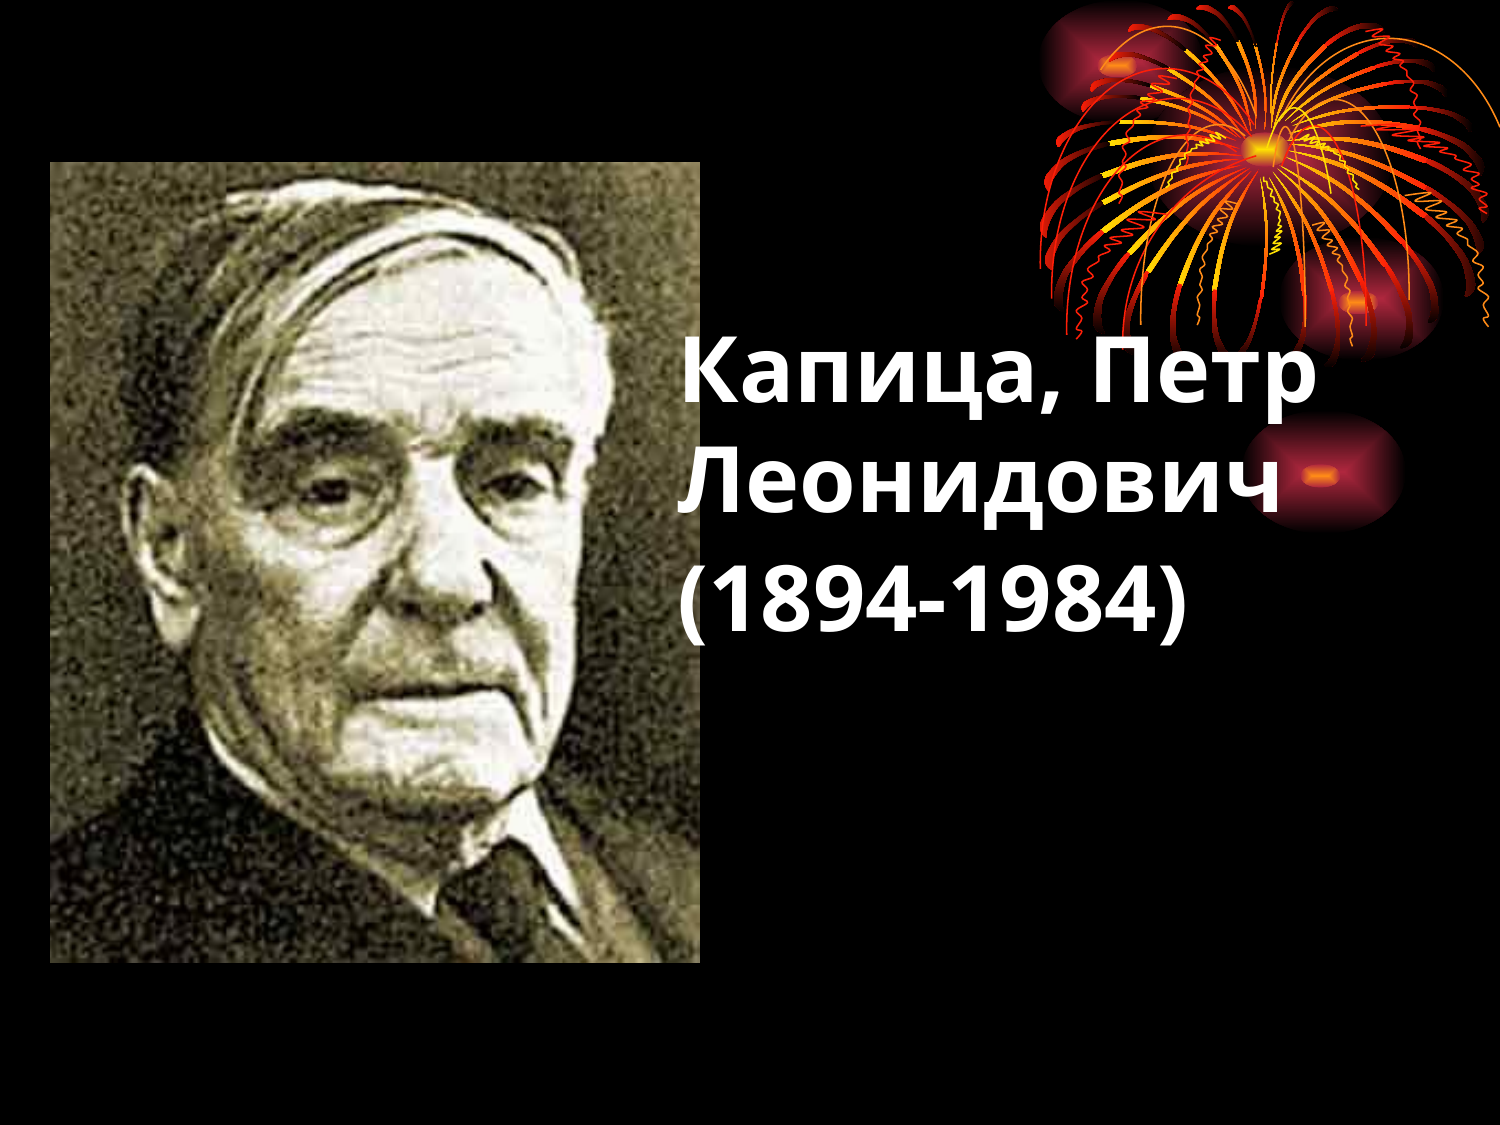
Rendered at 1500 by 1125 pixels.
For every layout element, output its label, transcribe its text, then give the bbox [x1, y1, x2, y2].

title Капица, Петр Леонидович (1894-1984) [704, 249, 1426, 713]
picture [49, 162, 701, 963]
